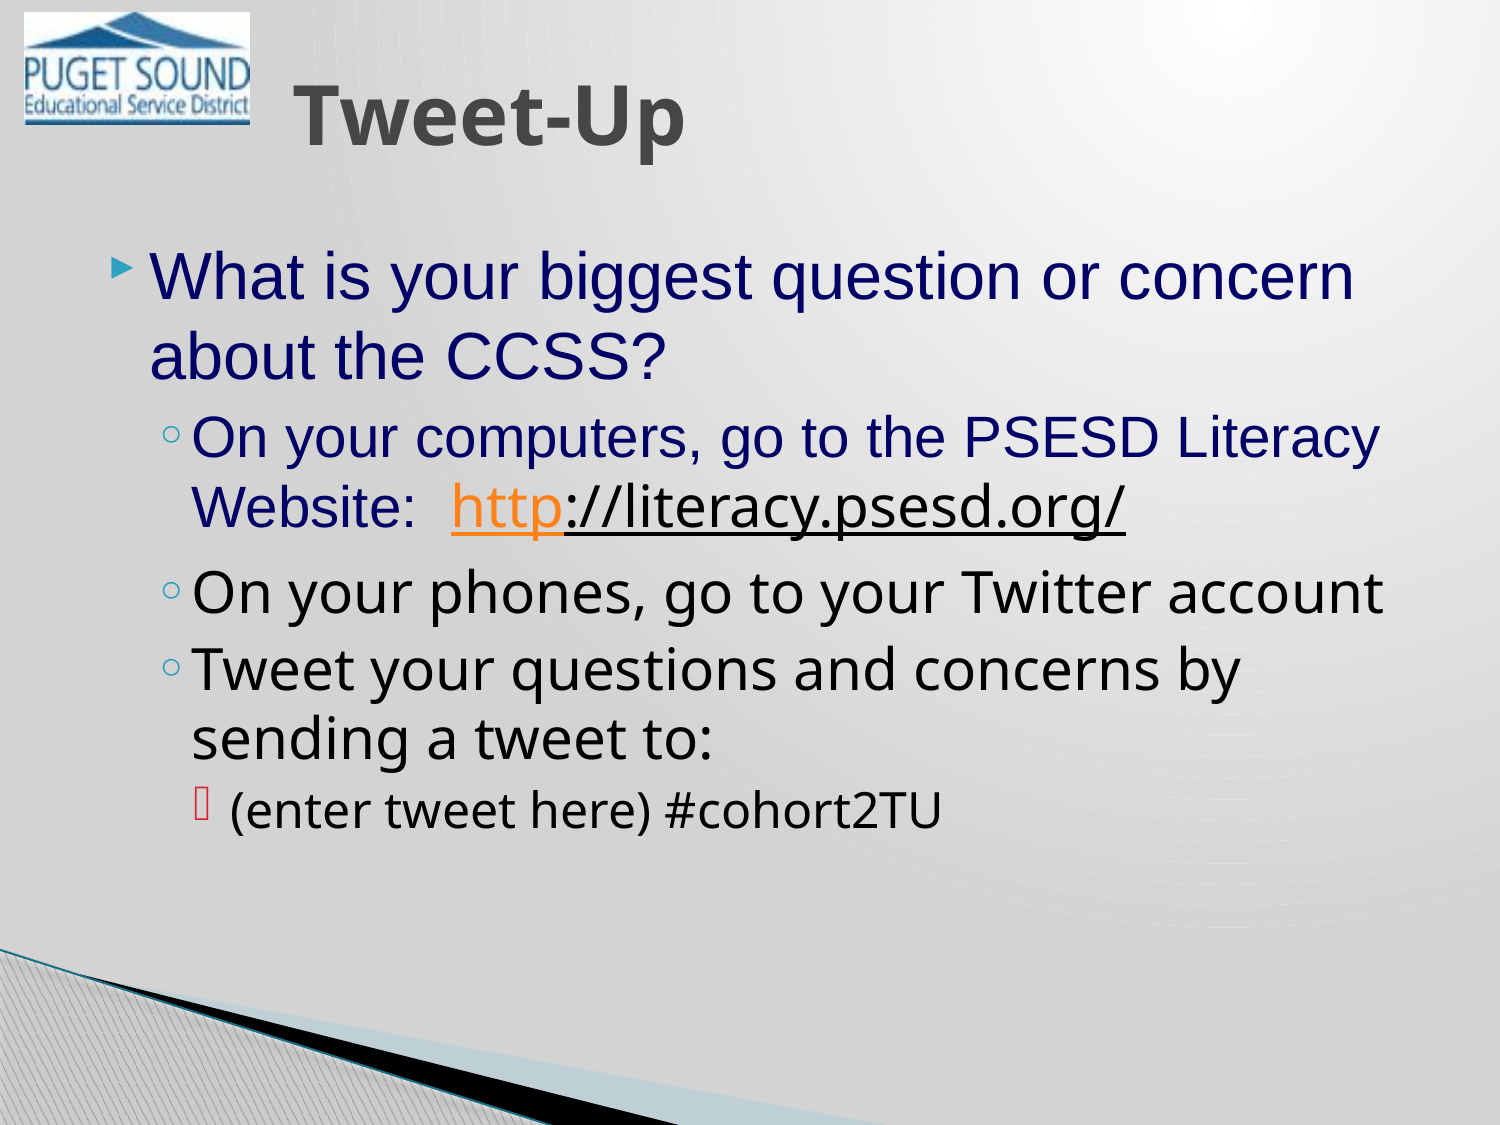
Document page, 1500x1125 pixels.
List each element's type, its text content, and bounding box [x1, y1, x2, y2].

picture [24, 12, 250, 125]
list What is your biggest question or concern about the CCSS? On your computers, go to the PSESD Literacy Website: http://literacy.psesd.org/ On your phones, go to your Twitter account Tweet your questions and concerns by sending a tweet to: (enter tweet here) #cohort2TU [75, 224, 1425, 986]
title Tweet-Up [278, 37, 1425, 188]
